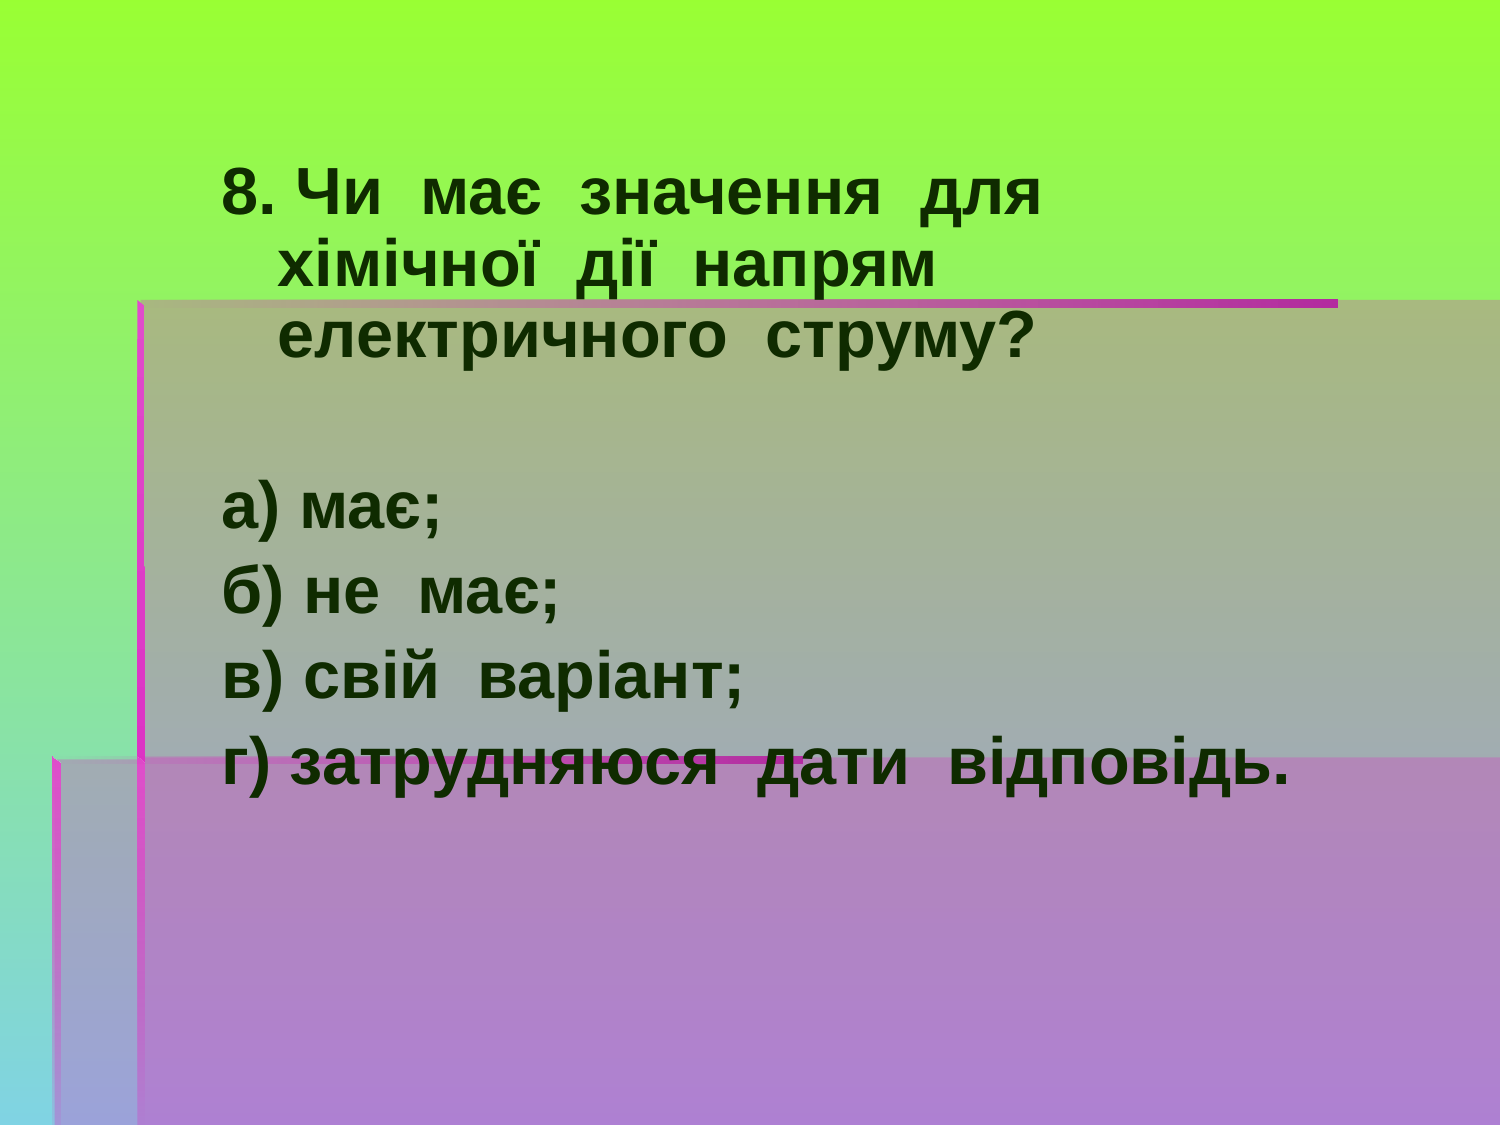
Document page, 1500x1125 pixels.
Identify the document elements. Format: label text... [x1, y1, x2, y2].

list 8. Чи має значення для хімічної дії напрям електричного струму? а) має; б) не має; в) свій варіант; г) затрудняюся дати відповідь. [206, 149, 1317, 1125]
